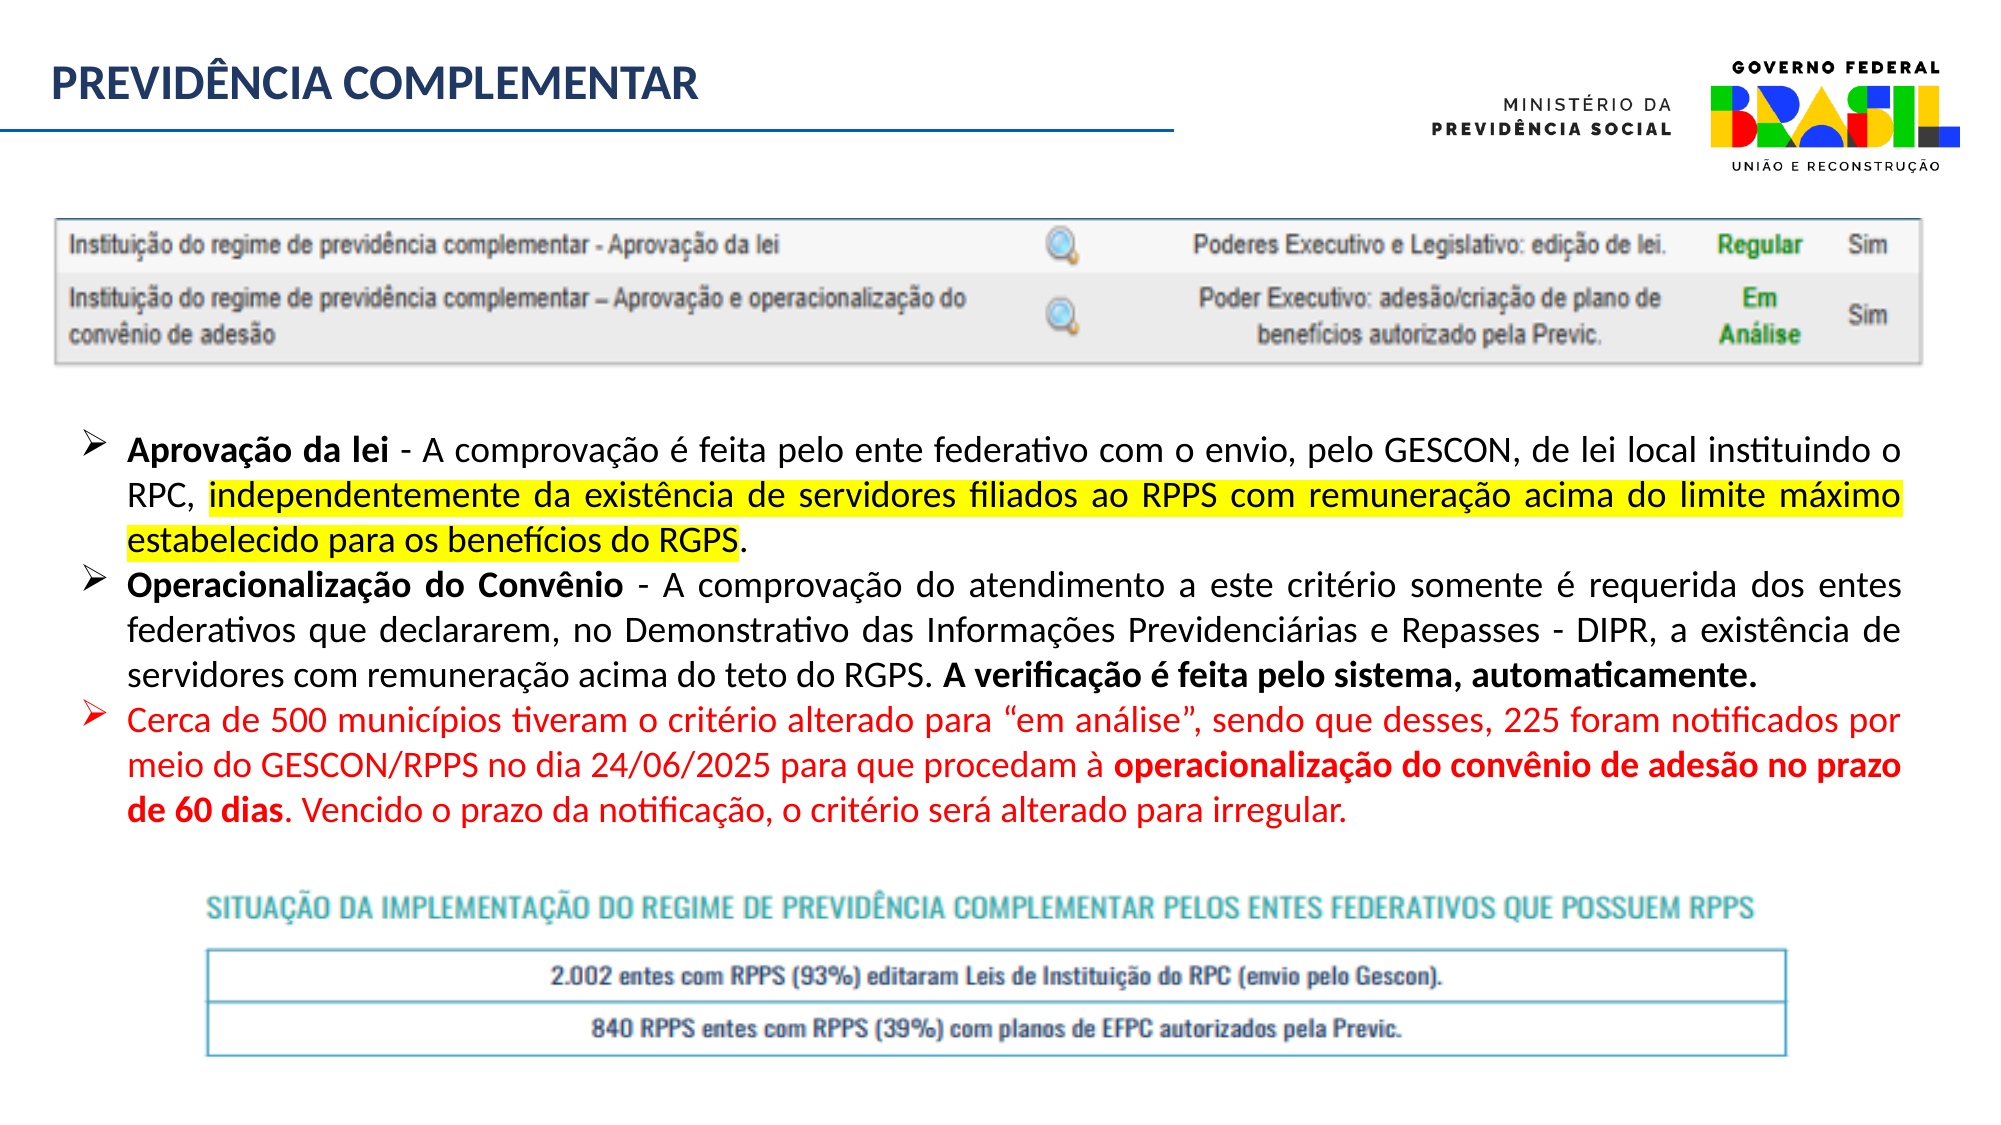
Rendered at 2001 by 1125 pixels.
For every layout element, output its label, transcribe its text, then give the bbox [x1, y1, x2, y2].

picture [188, 884, 1812, 1063]
text_box Previdência complementar [36, 19, 1261, 131]
picture [1431, 61, 1960, 173]
picture [50, 218, 1934, 374]
text_box Aprovação da lei - A comprovação é feita pelo ente federativo com o envio, pelo GESCON, de lei local instituindo o RPC, independentemente da existência de servidores filiados ao RPPS com remuneração acima do limite máximo estabelecido para os benefícios do RGPS. Operacionalização do Convênio - A comprovação do atendimento a este critério somente é requerida dos entes federativos que declararem, no Demonstrativo das Informações Previdenciárias e Repasses - DIPR, a existência de servidores com remuneração acima do teto do RGPS. A verificação é feita pelo sistema, automaticamente. Cerca de 500 municípios tiveram o critério alterado para “em análise”, sendo que desses, 225 foram notificados por meio do GESCON/RPPS no dia 24/06/2025 para que procedam à operacionalização do convênio de adesão no prazo de 60 dias. Vencido o prazo da notificação, o critério será alterado para irregular. [65, 418, 1918, 883]
